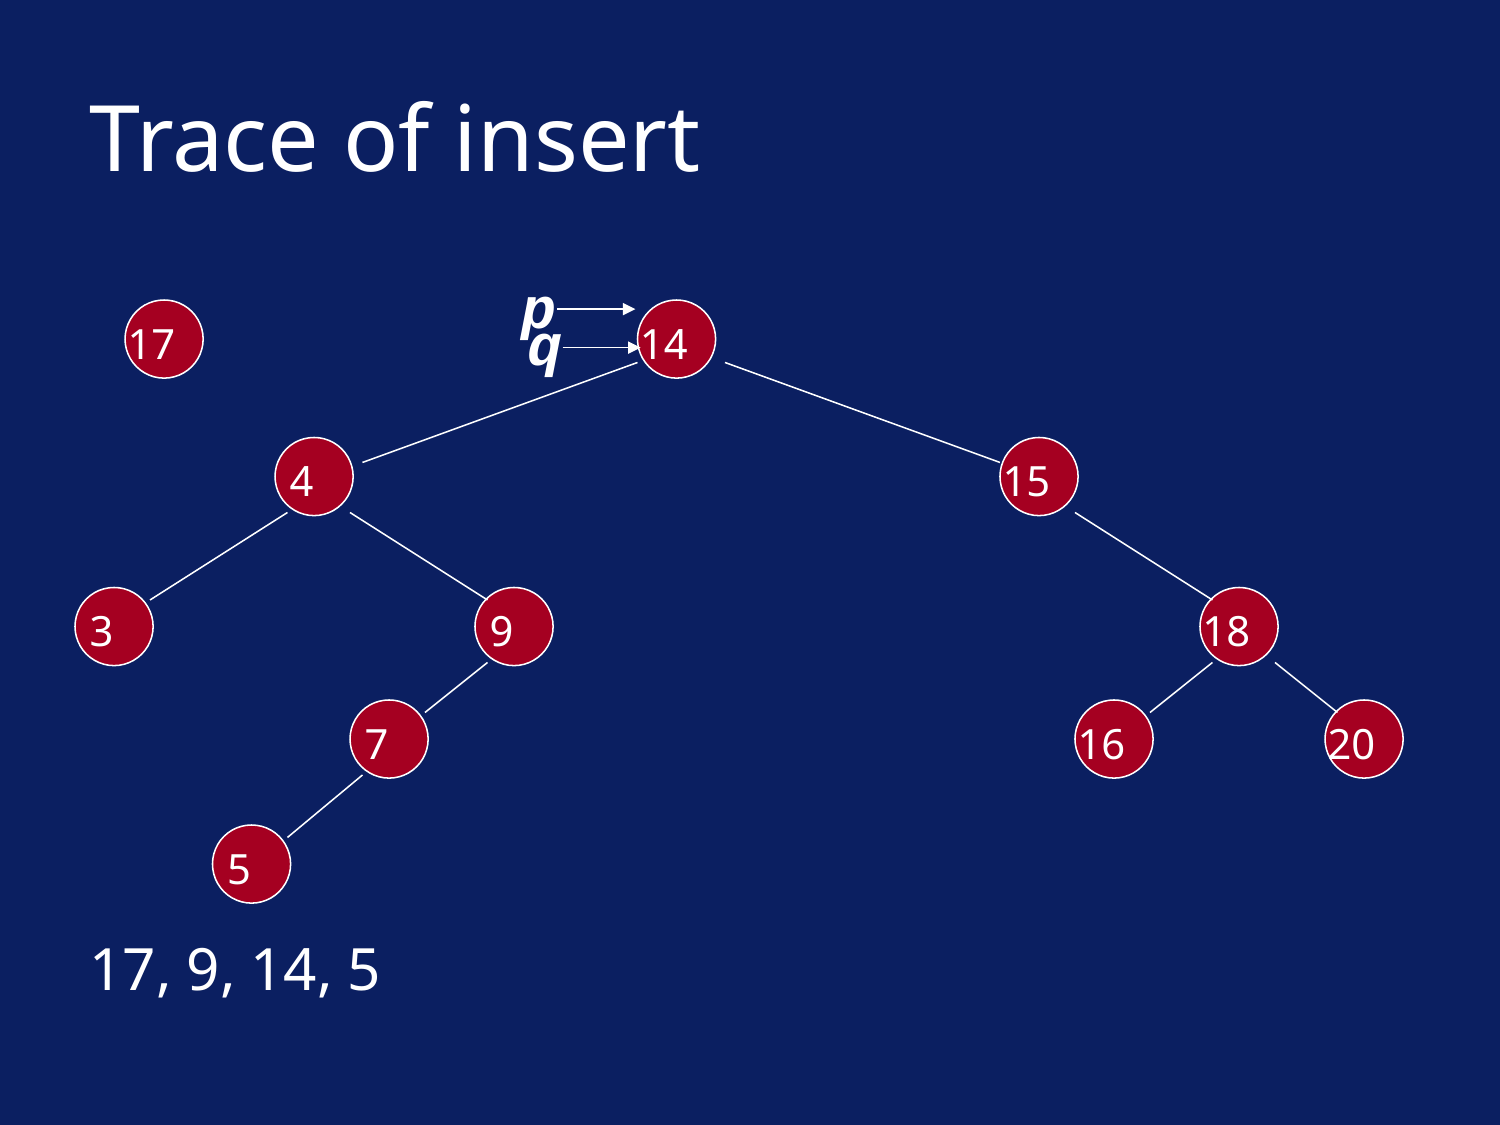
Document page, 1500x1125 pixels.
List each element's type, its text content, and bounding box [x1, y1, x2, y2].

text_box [337, 699, 429, 789]
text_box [62, 587, 154, 676]
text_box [424, 662, 488, 713]
title Trace of insert [74, 59, 1425, 210]
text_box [1312, 699, 1404, 789]
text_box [499, 262, 636, 341]
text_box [506, 299, 641, 379]
list 17, 9, 14, 5 [74, 924, 1425, 1038]
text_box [1149, 662, 1213, 713]
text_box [724, 362, 1001, 463]
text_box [199, 824, 291, 914]
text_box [287, 774, 363, 838]
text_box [349, 512, 488, 601]
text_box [362, 362, 638, 463]
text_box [262, 437, 354, 526]
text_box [149, 512, 288, 601]
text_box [1274, 662, 1338, 713]
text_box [1187, 587, 1279, 676]
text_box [1062, 699, 1154, 789]
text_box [112, 299, 204, 389]
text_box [462, 587, 554, 676]
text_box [641, 299, 716, 389]
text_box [987, 437, 1079, 526]
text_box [1074, 512, 1213, 601]
